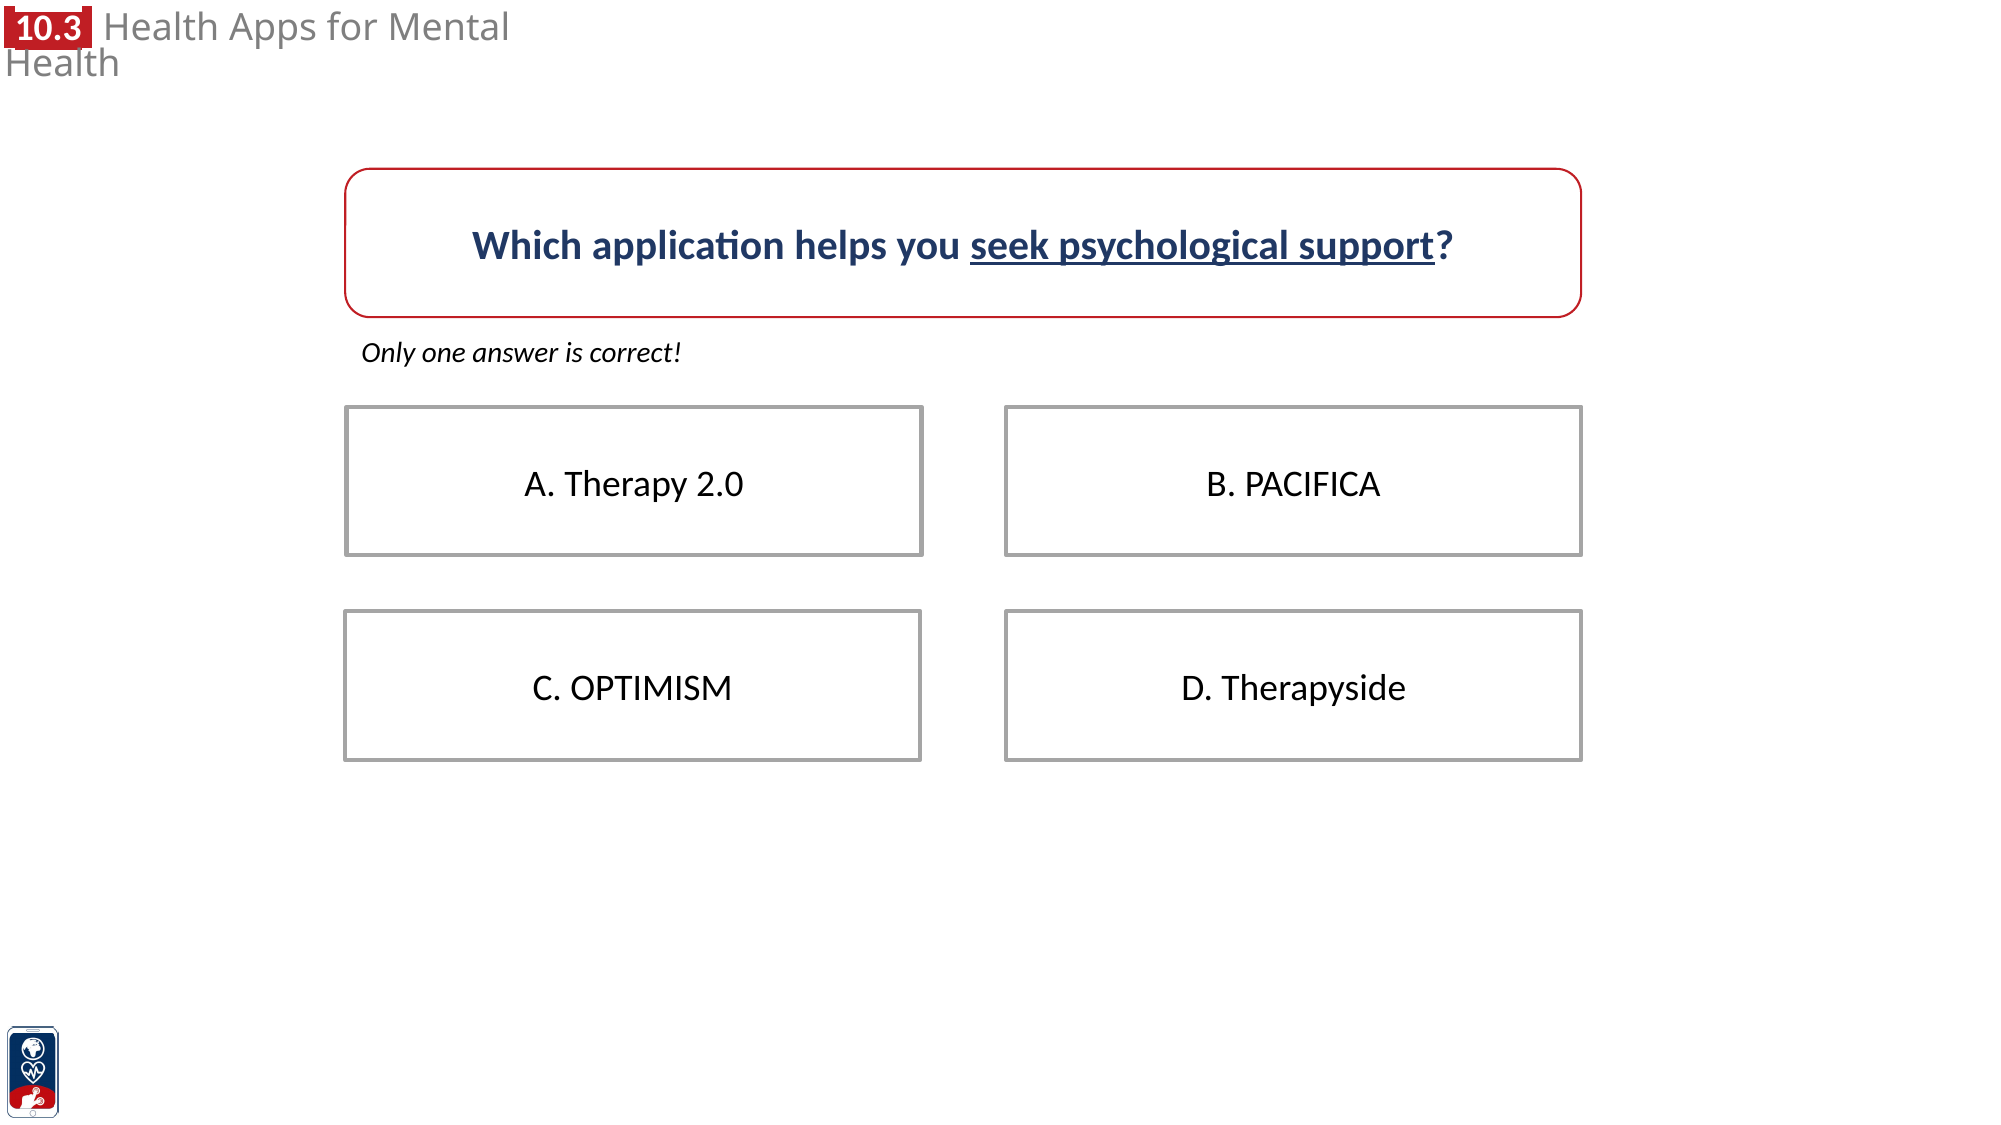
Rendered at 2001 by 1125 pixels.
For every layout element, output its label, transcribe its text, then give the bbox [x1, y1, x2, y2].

text_box B. PACIFICA [1004, 405, 1583, 557]
text_box Which application helps you seek psychological support? [345, 168, 1582, 318]
text_box D. Therapyside [1004, 609, 1583, 762]
text_box C. OPTIMISM [343, 609, 922, 762]
text_box Only one answer is correct! [346, 325, 700, 376]
picture [7, 1026, 59, 1118]
text_box A. Therapy 2.0 [344, 405, 924, 557]
